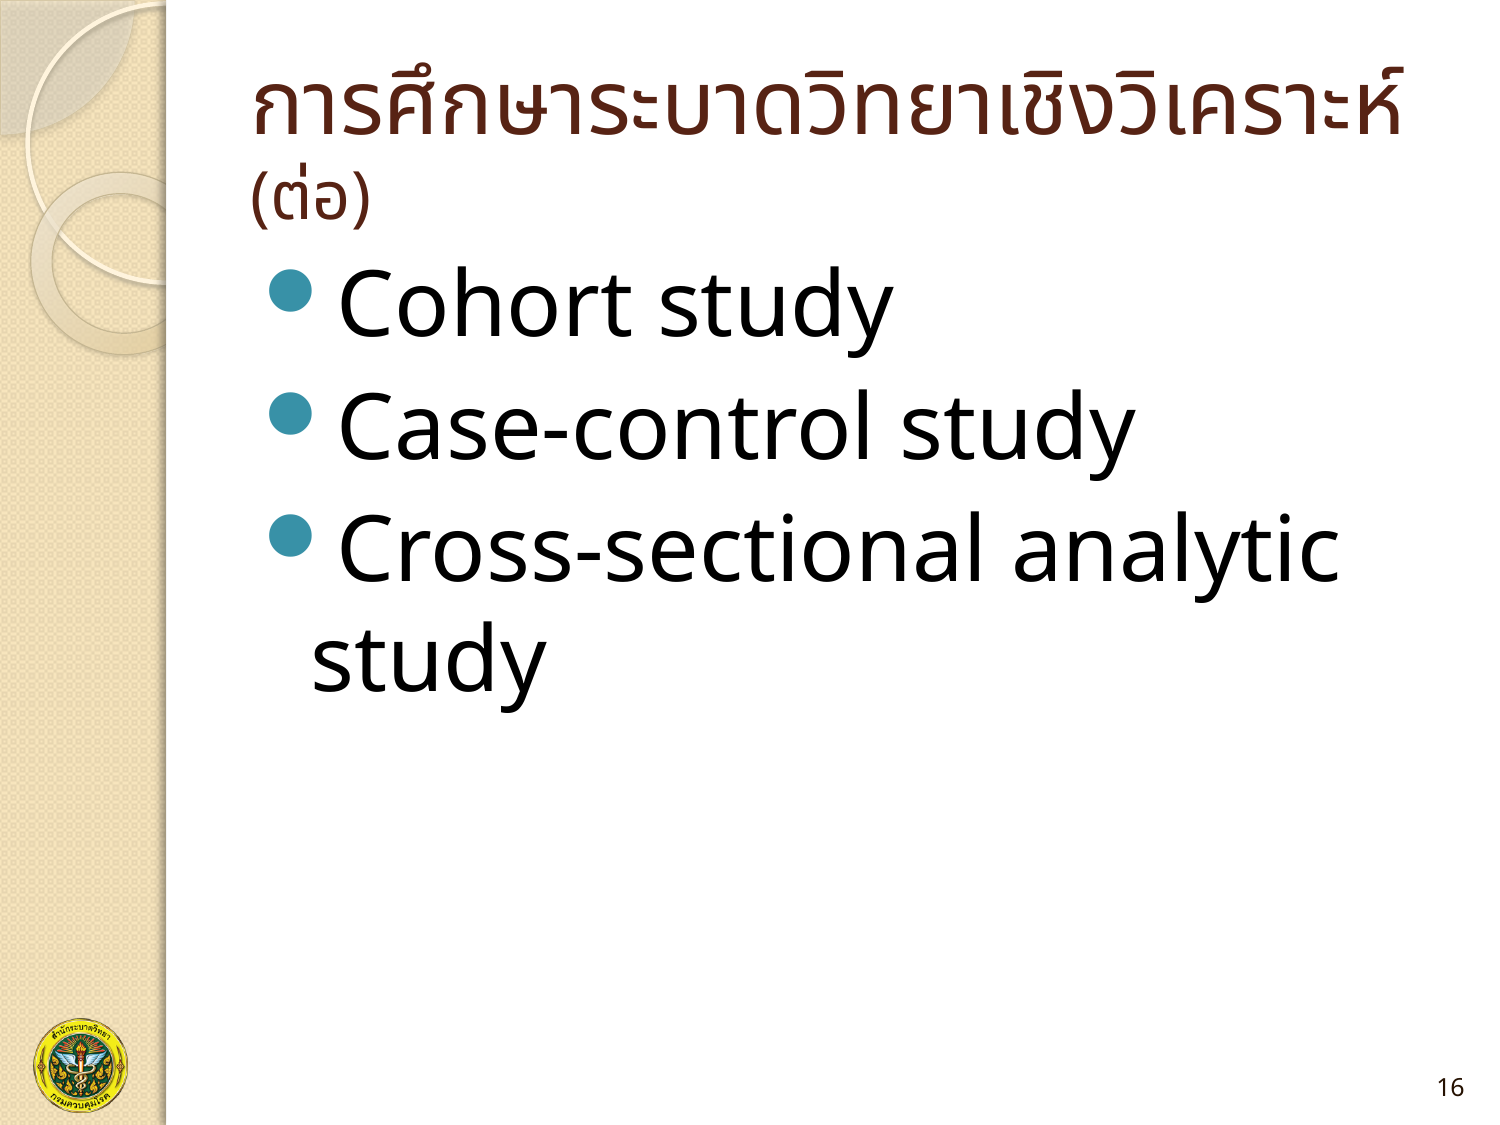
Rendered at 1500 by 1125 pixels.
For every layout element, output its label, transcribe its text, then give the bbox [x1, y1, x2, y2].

list Cohort study Case-control study Cross-sectional analytic study [235, 237, 1466, 1025]
slide_number 16 [1413, 1034, 1488, 1113]
title การศึกษาระบาดวิทยาเชิงวิเคราะห์ (ต่อ) [235, 45, 1466, 233]
picture [33, 1018, 128, 1113]
